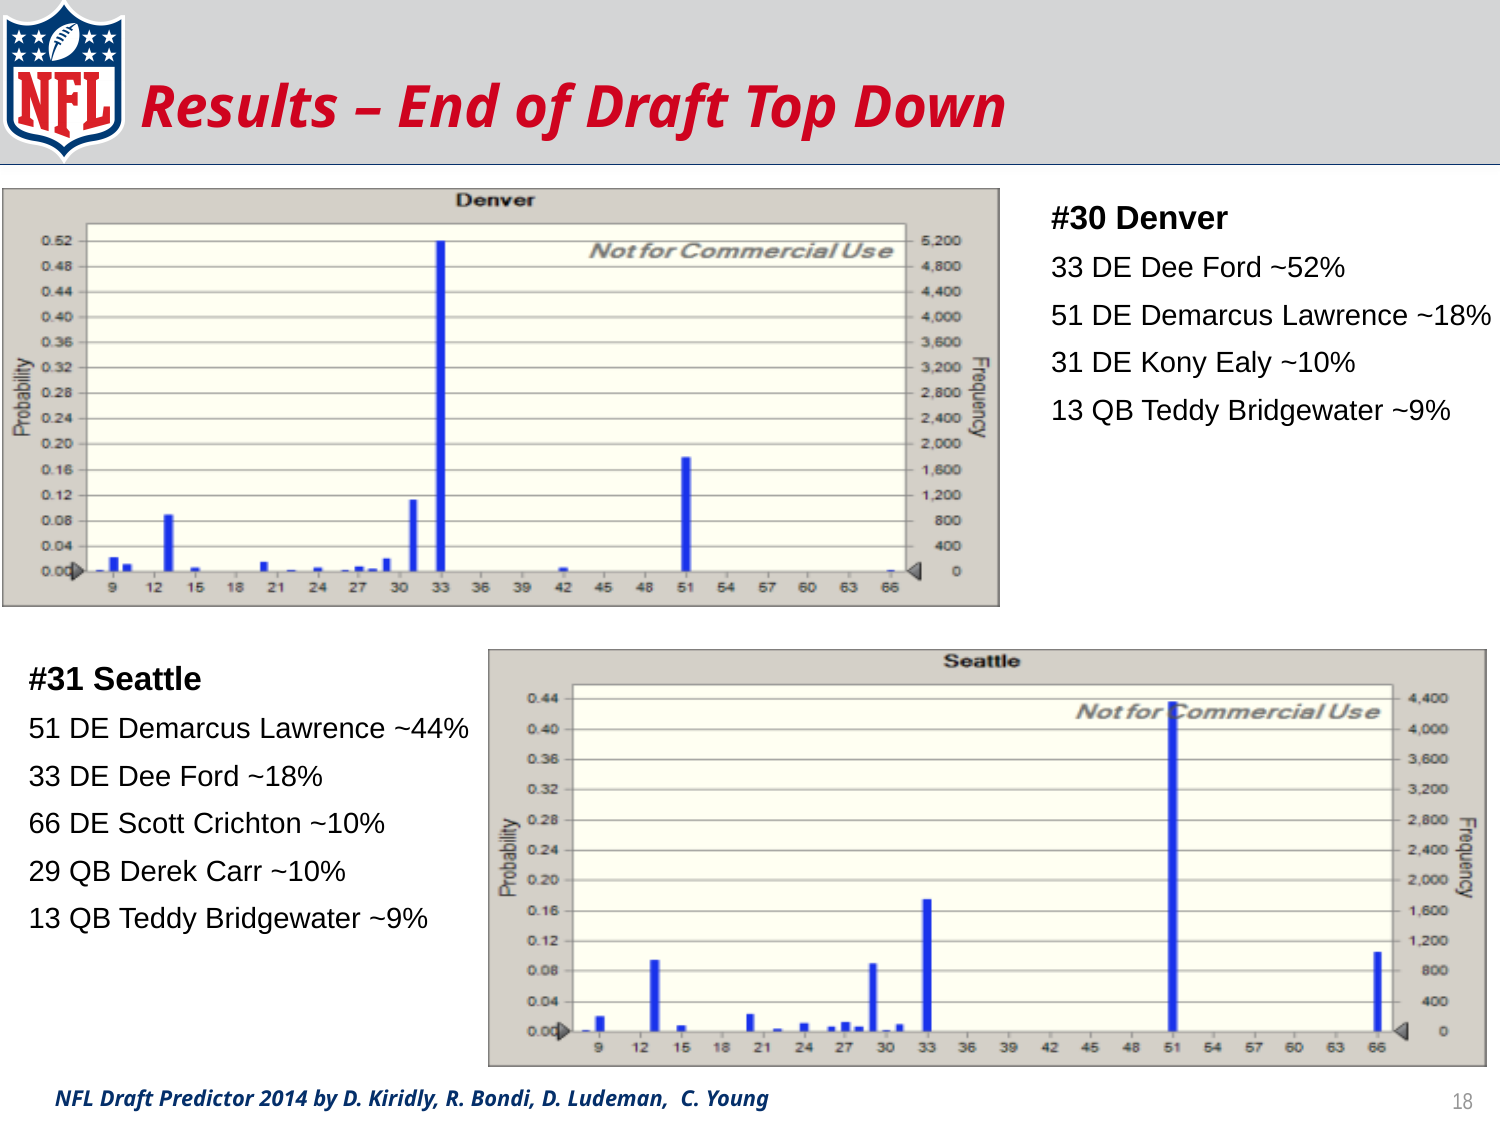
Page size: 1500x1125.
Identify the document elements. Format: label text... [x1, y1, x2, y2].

picture [488, 649, 1487, 1067]
picture [1, 188, 1001, 607]
title Results – End of Draft Top Down [139, 3, 1473, 140]
text_box #31 Seattle 51 DE Demarcus Lawrence ~44% 33 DE Dee Ford ~18% 66 DE Scott Crichton ~10% 29 QB Derek Carr ~10% 13 QB Teddy Bridgewater ~9% [13, 649, 487, 985]
text_box #30 Denver 33 DE Dee Ford ~52% 51 DE Demarcus Lawrence ~18% 31 DE Kony Ealy ~10% 13 QB Teddy Bridgewater ~9% [1036, 188, 1500, 434]
picture [3, 0, 125, 164]
